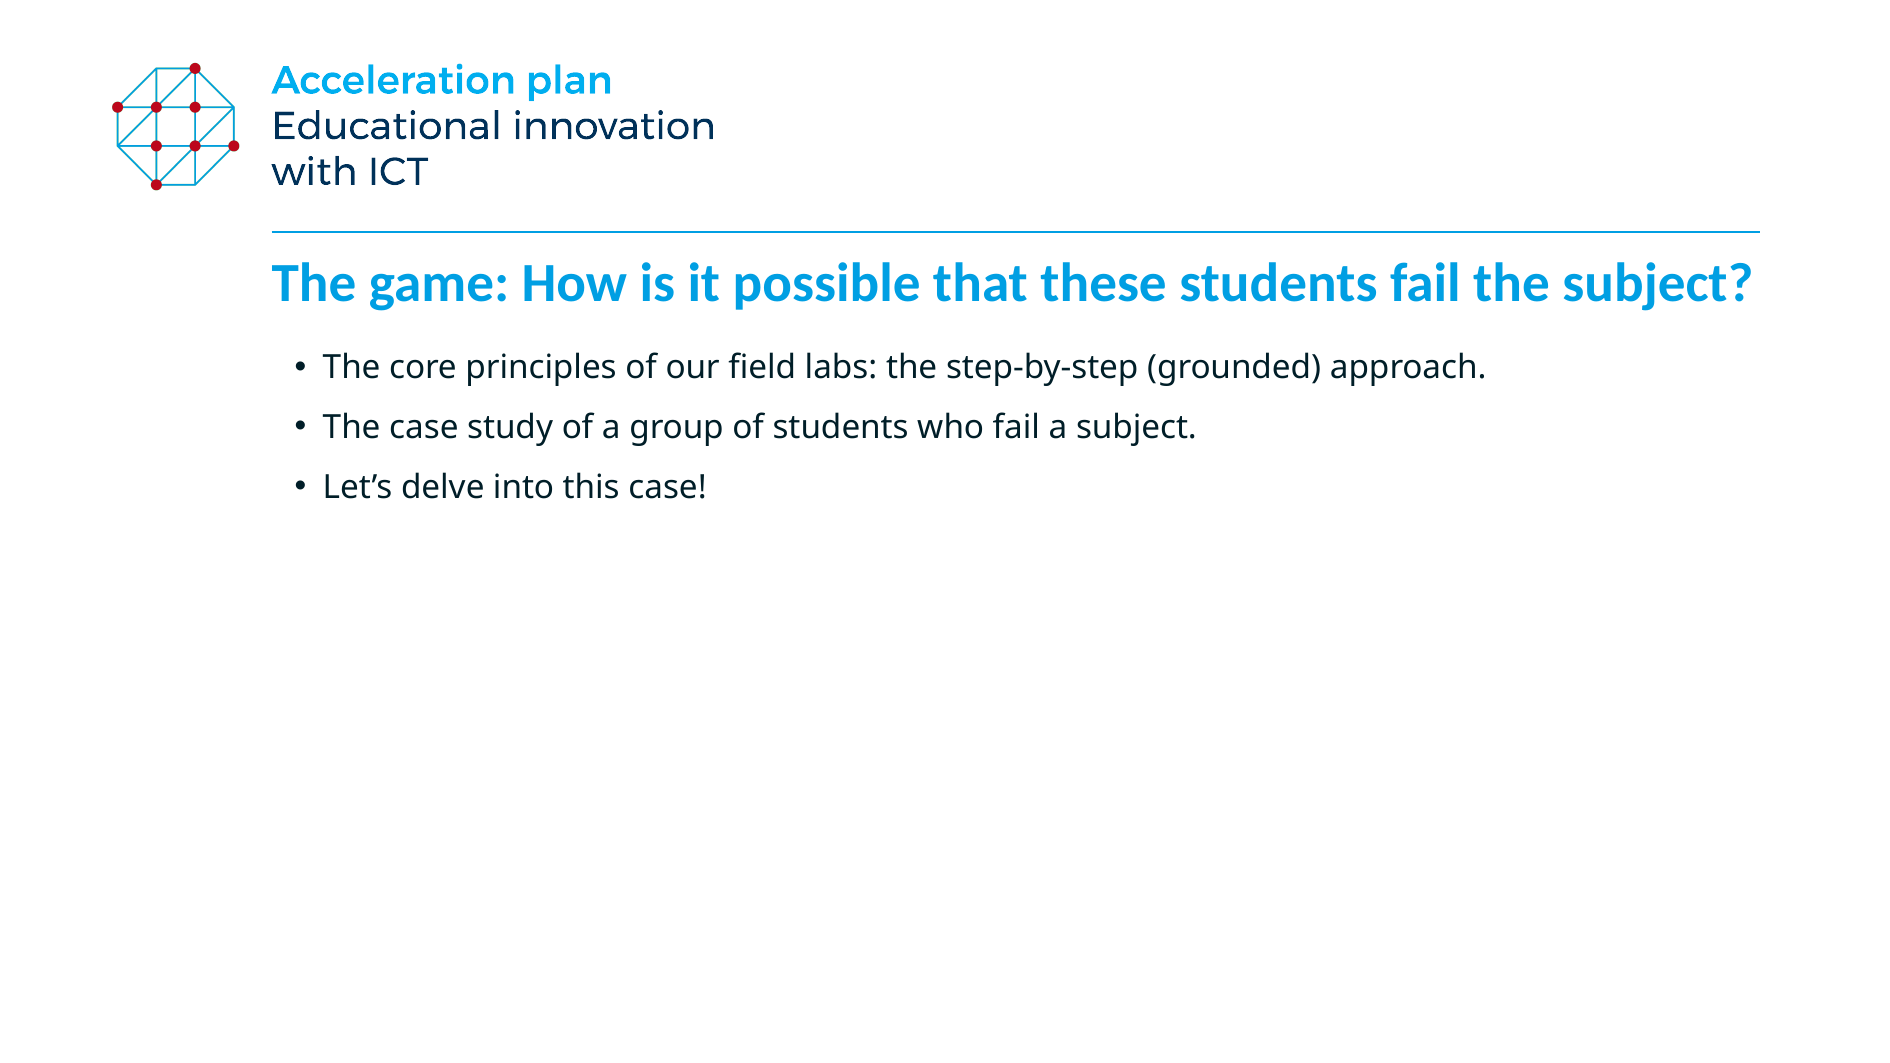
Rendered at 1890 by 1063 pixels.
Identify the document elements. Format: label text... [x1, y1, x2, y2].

title The game: How is it possible that these students fail the subject? [271, 246, 1764, 318]
picture [111, 61, 240, 191]
picture [268, 0, 717, 188]
text_box The core principles of our field labs: the step-by-step (grounded) approach. The case study of a group of students who fail a subject. Let’s delve into this case! [238, 318, 1890, 513]
